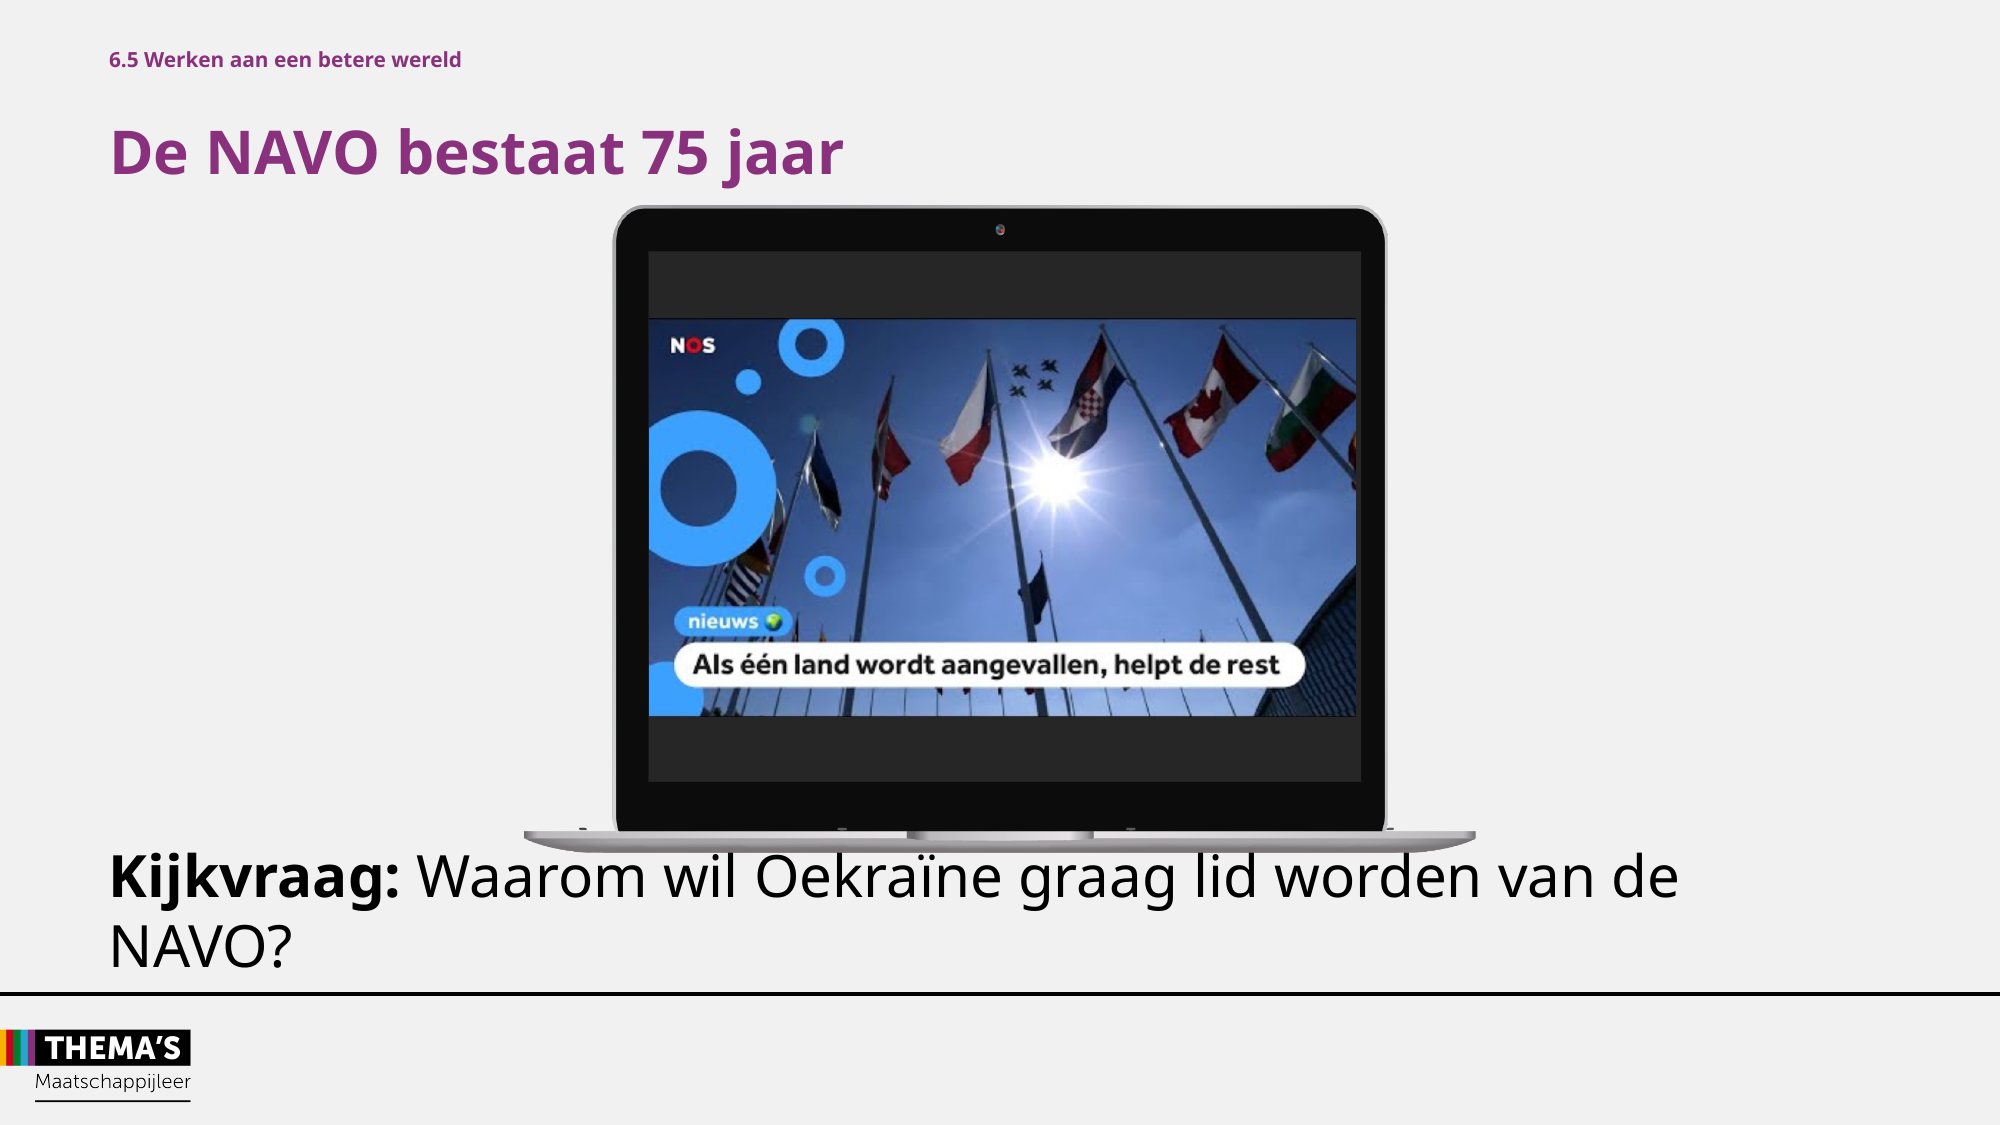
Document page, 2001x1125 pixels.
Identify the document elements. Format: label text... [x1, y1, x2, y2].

list 6.5 Werken aan een betere wereld [94, 33, 941, 88]
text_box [648, 317, 1357, 718]
text_box Kijkvraag: Waarom wil Oekraïne graag lid worden van de NAVO? [94, 831, 1829, 987]
list De NAVO bestaat 75 jaar [94, 114, 1828, 205]
picture [524, 205, 1476, 831]
picture [0, 993, 203, 1125]
